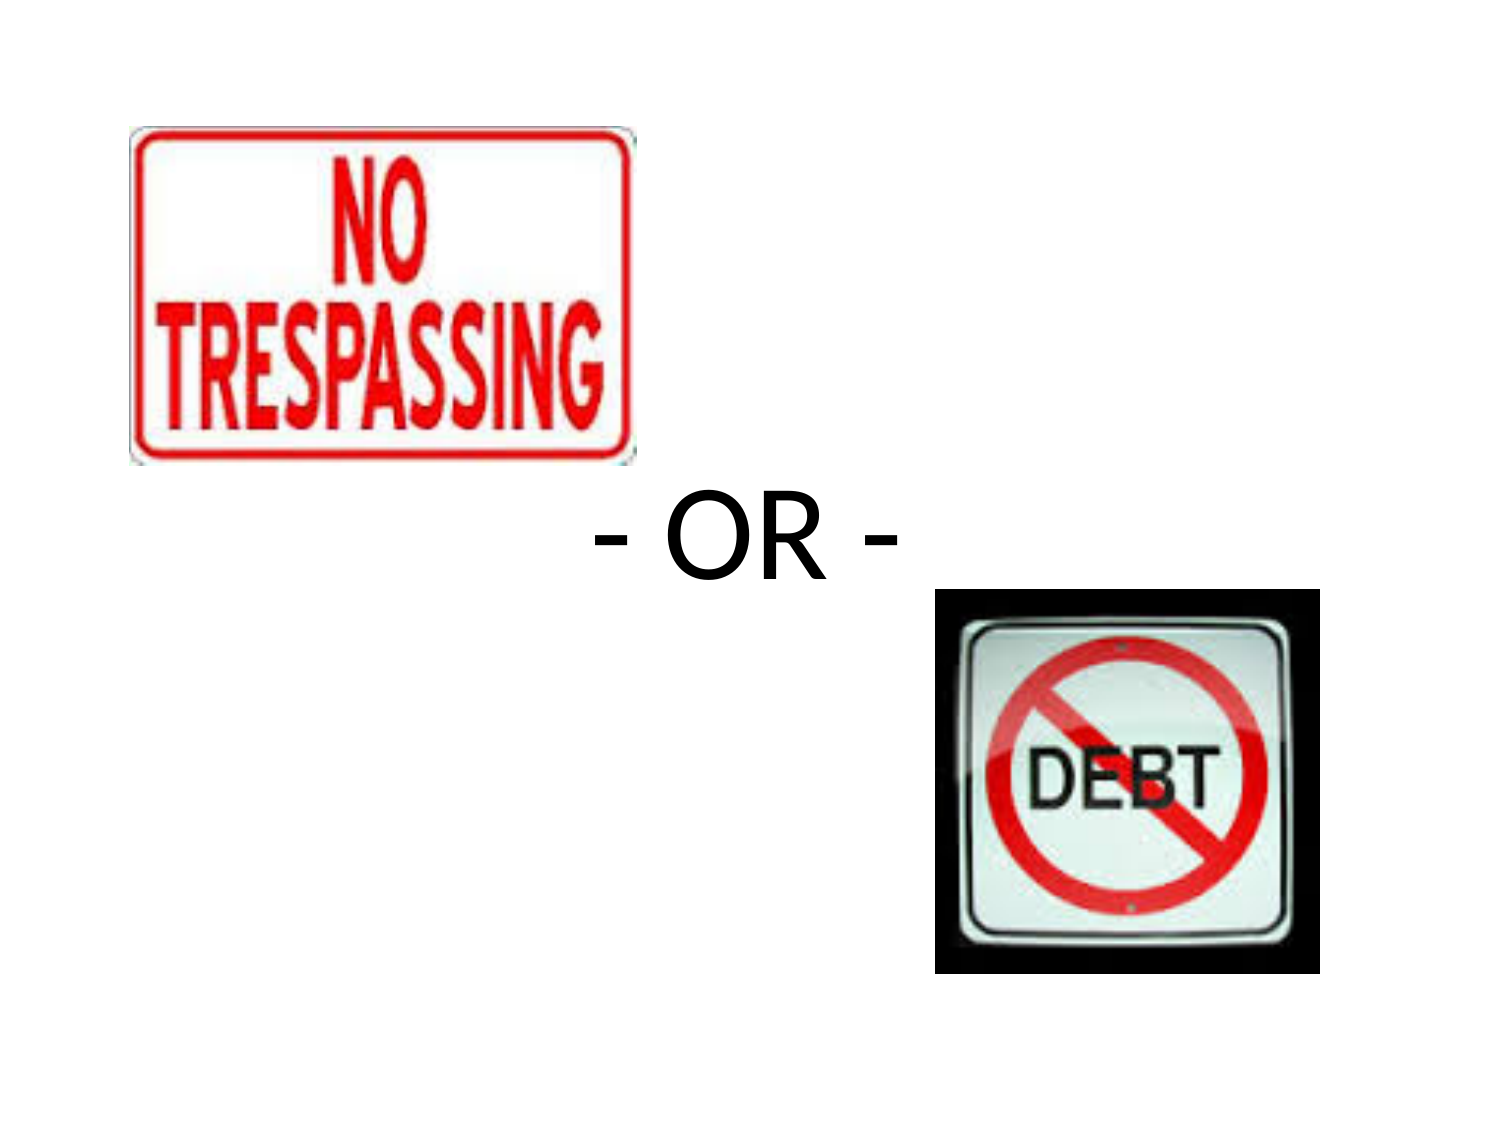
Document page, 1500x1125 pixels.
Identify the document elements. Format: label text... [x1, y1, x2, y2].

text_box - OR - [575, 434, 956, 615]
picture [935, 589, 1320, 974]
picture [129, 125, 638, 466]
